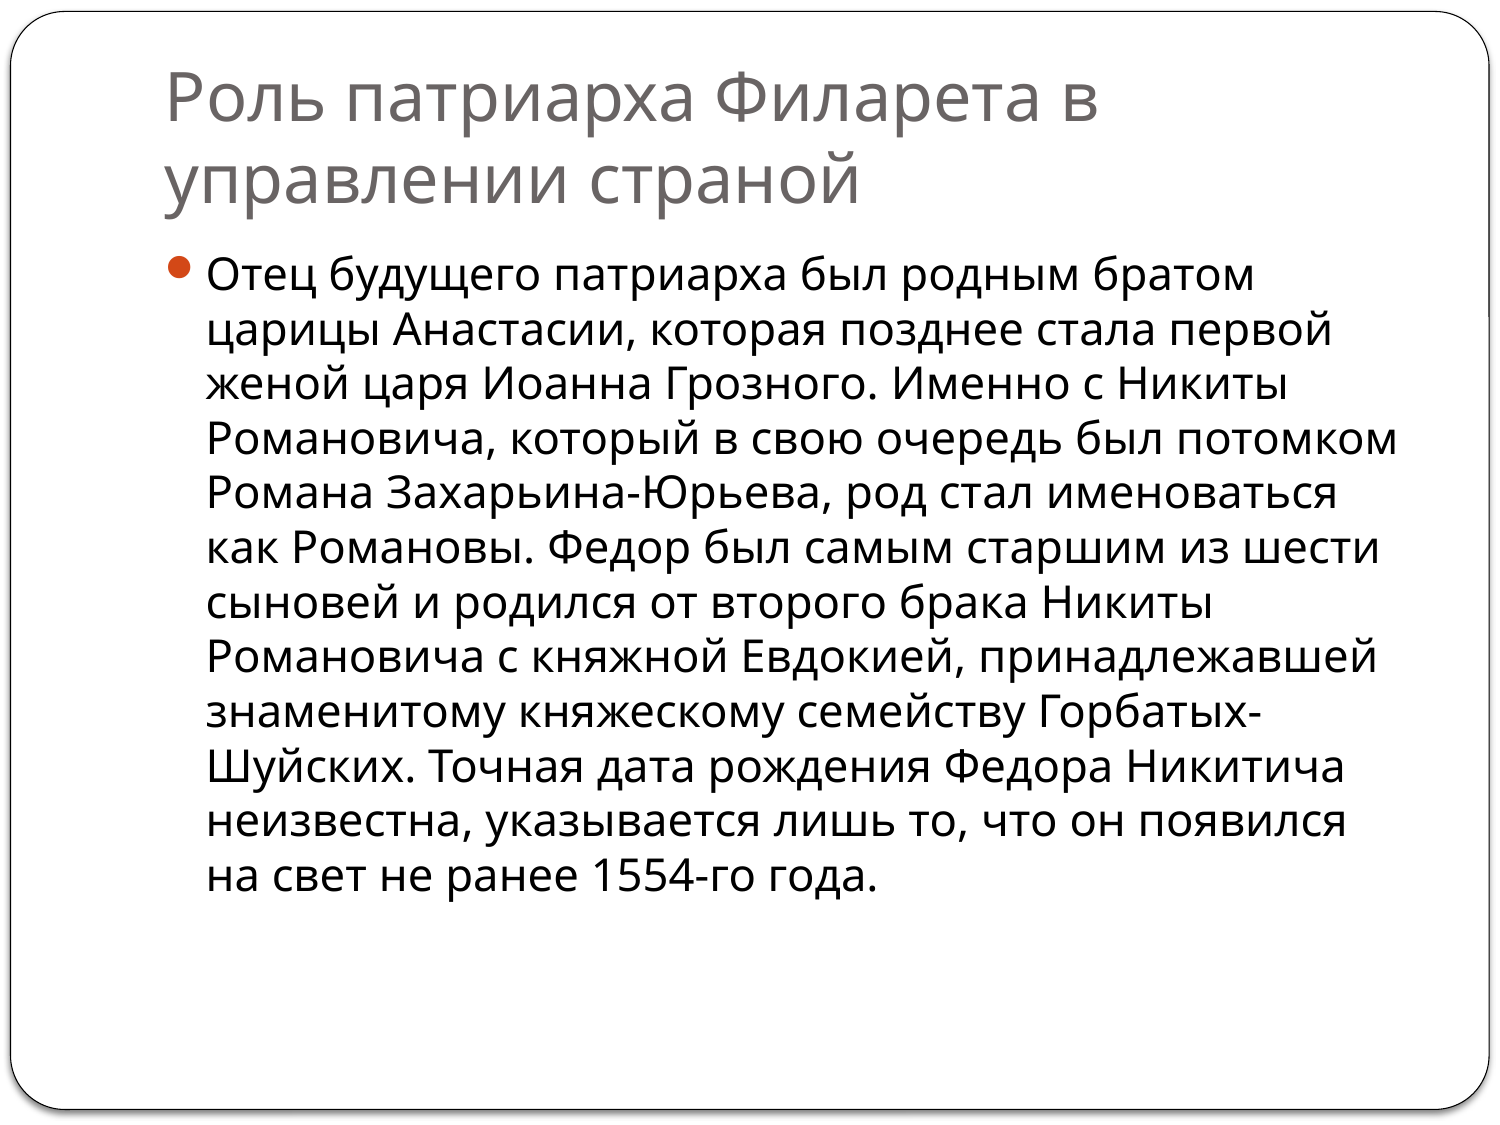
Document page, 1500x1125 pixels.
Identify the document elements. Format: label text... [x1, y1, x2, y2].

list Отец будущего патриарха был родным братом царицы Анастасии, которая позднее стала первой женой царя Иоанна Грозного. Именно с Никиты Романовича, который в свою очередь был потомком Романа Захарьина-Юрьева, род стал именоваться как Романовы. Федор был самым старшим из шести сыновей и родился от второго брака Никиты Романовича с княжной Евдокией, принадлежавшей знаменитому княжескому семейству Горбатых-Шуйских. Точная дата рождения Федора Никитича неизвестна, указывается лишь то, что он появился на свет не ранее 1554-го года. [150, 237, 1425, 988]
title Роль патриарха Филарета в управлении страной [150, 45, 1425, 233]
